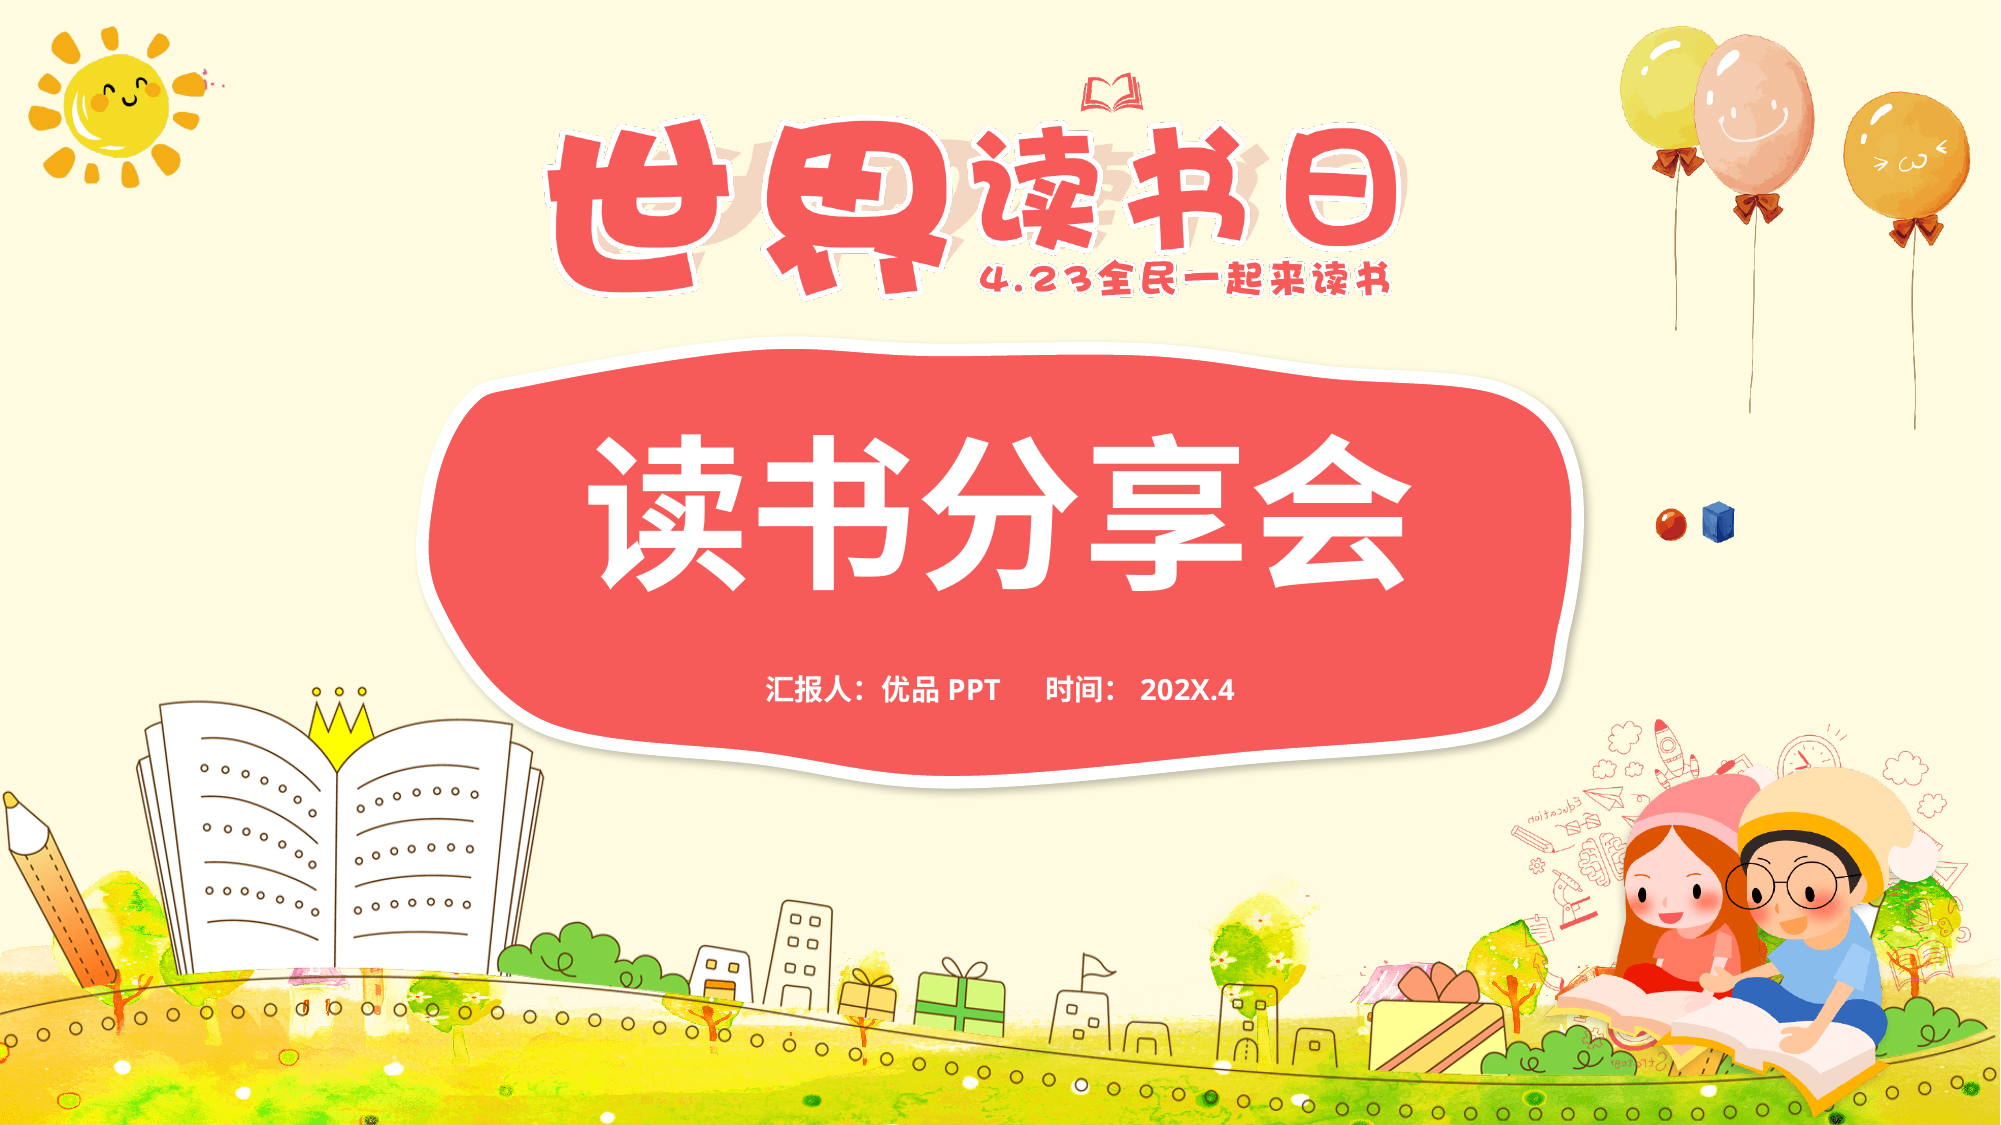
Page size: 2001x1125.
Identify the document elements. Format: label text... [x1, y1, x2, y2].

picture [0, 683, 2000, 1125]
picture [1620, 26, 1970, 543]
picture [28, 26, 225, 188]
text_box [421, 341, 1579, 683]
text_box 汇报人：优品PPT 时间：202X.4 [661, 646, 1339, 683]
text_box 读书分享会 [568, 402, 1432, 618]
picture [518, 52, 1427, 324]
